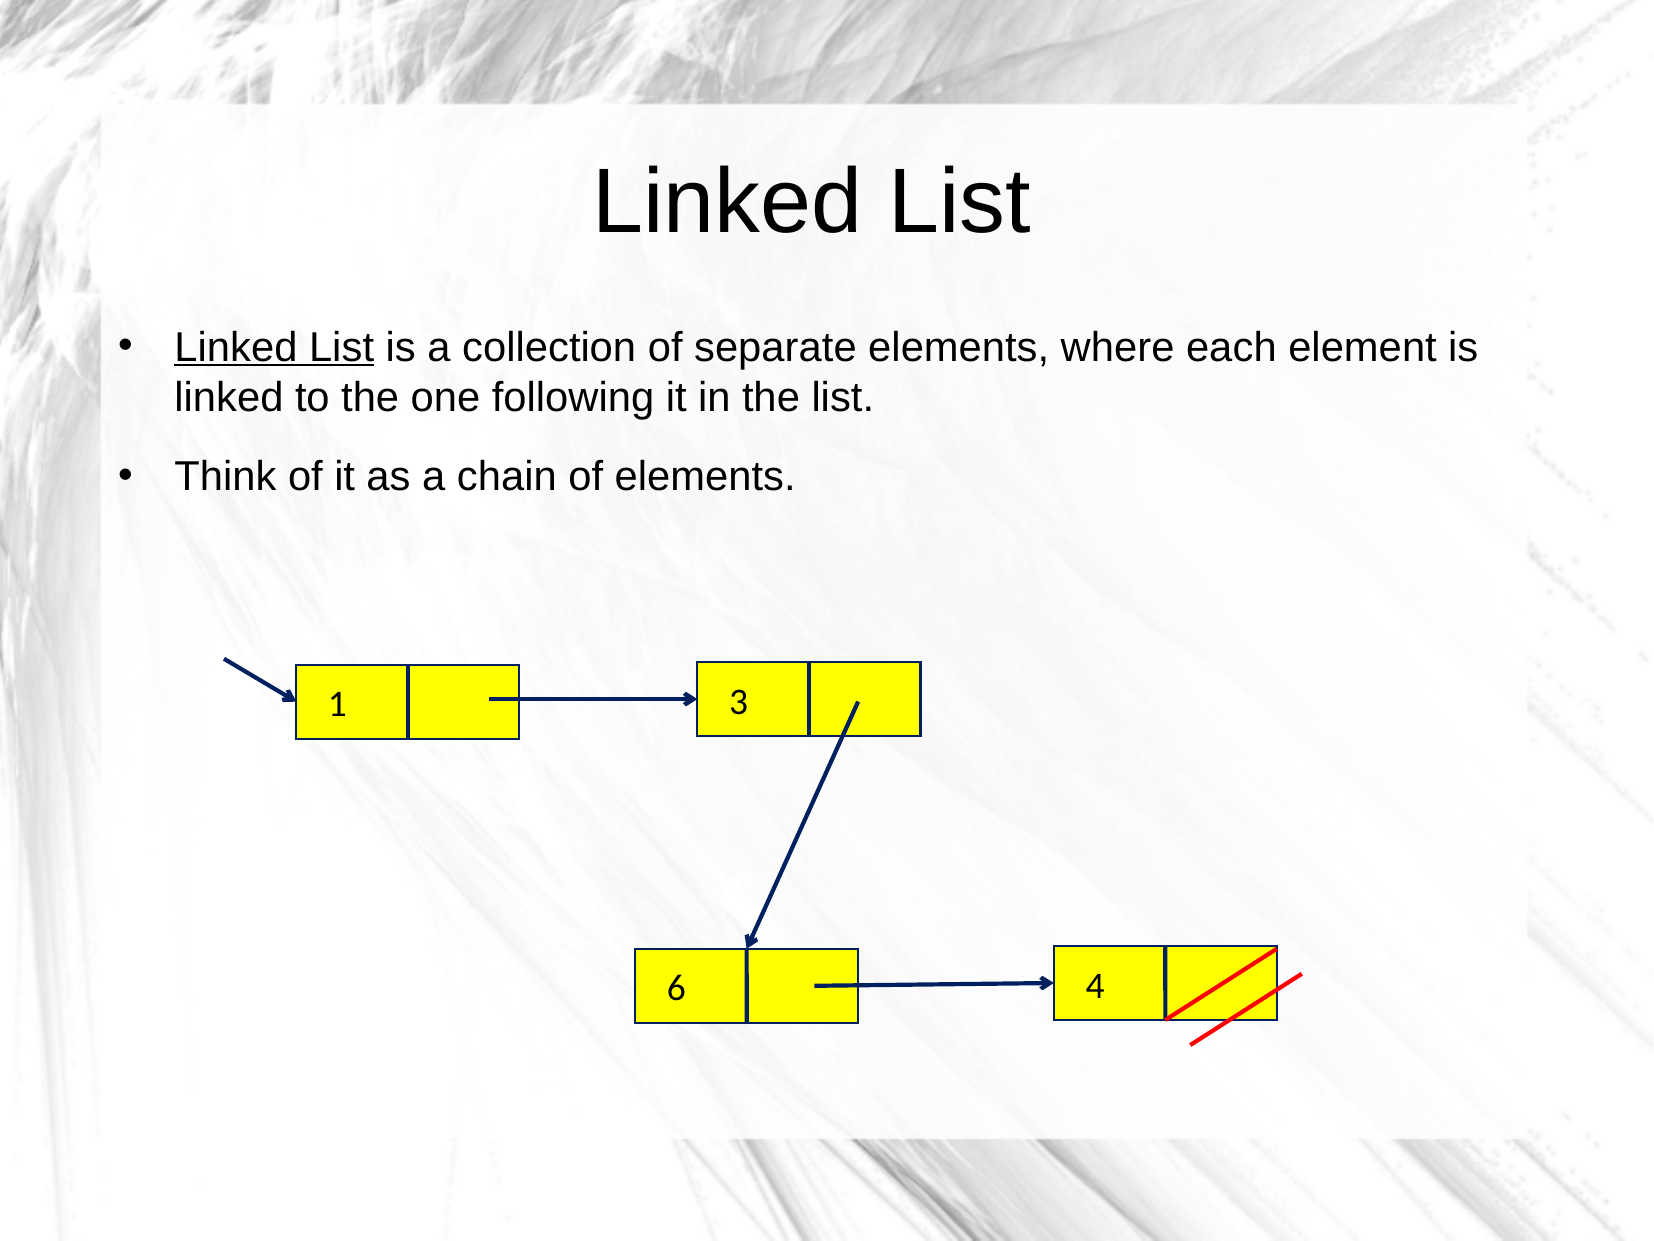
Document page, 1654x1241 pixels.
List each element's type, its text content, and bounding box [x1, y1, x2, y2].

list Linked List is a collection of separate elements, where each element is linked to the one following it in the list. Think of it as a chain of elements. [118, 319, 1571, 1102]
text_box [296, 664, 520, 739]
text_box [635, 948, 859, 1023]
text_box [697, 662, 921, 737]
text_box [223, 658, 297, 702]
picture [0, 0, 1654, 1241]
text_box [814, 982, 1053, 986]
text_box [1165, 948, 1277, 1020]
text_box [746, 701, 859, 949]
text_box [1053, 945, 1277, 1021]
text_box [1190, 973, 1302, 1045]
title Linked List [118, 112, 1506, 281]
